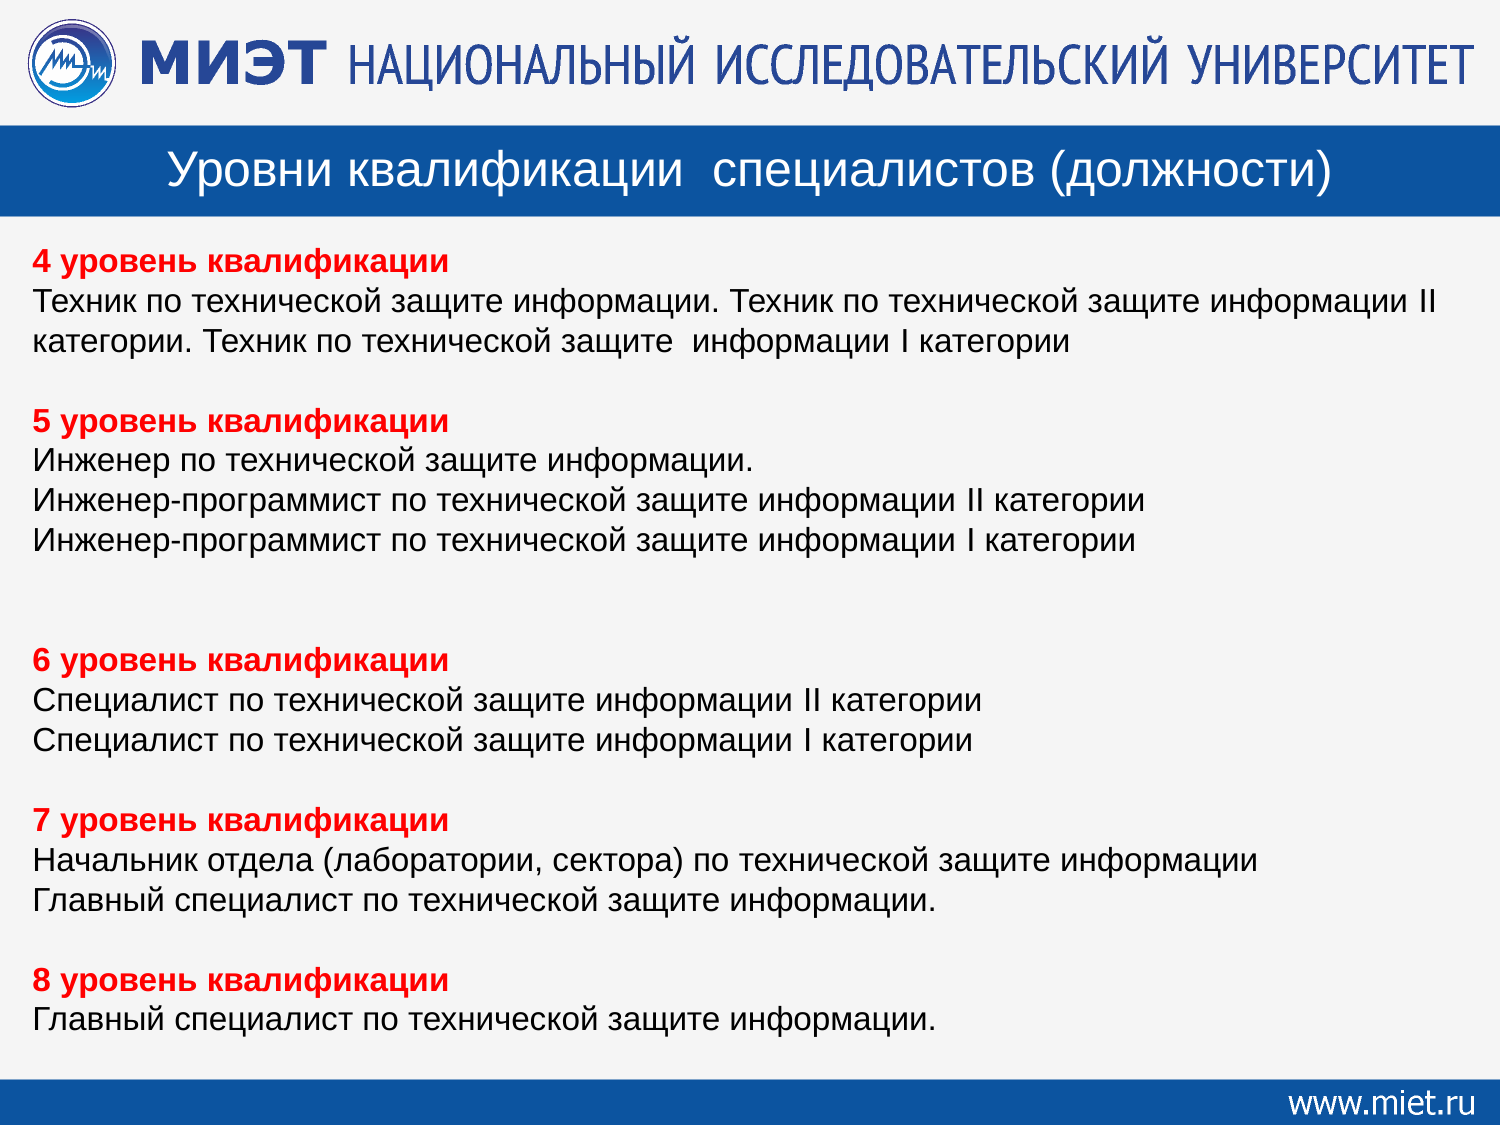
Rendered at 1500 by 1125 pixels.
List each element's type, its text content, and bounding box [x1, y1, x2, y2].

picture [0, 204, 1500, 1125]
picture [0, 1, 1500, 128]
text_box 4 уровень квалификации Техник по технической защите информации. Техник по технической защите информации II категории. Техник по технической защите информации I категории 5 уровень квалификации Инженер по технической защите информации. Инженер-программист по технической защите информации II категории Инженер-программист по технической защите информации I категории 6 уровень квалификации Специалист по технической защите информации II категории Специалист по технической защите информации I категории 7 уровень квалификации Начальник отдела (лаборатории, сектора) по технической защите информации Главный специалист по технической защите информации. 8 уровень квалификации Главный специалист по технической защите информации. [17, 231, 1483, 1045]
text_box Уровни квалификации специалистов (должности) [0, 128, 1500, 204]
